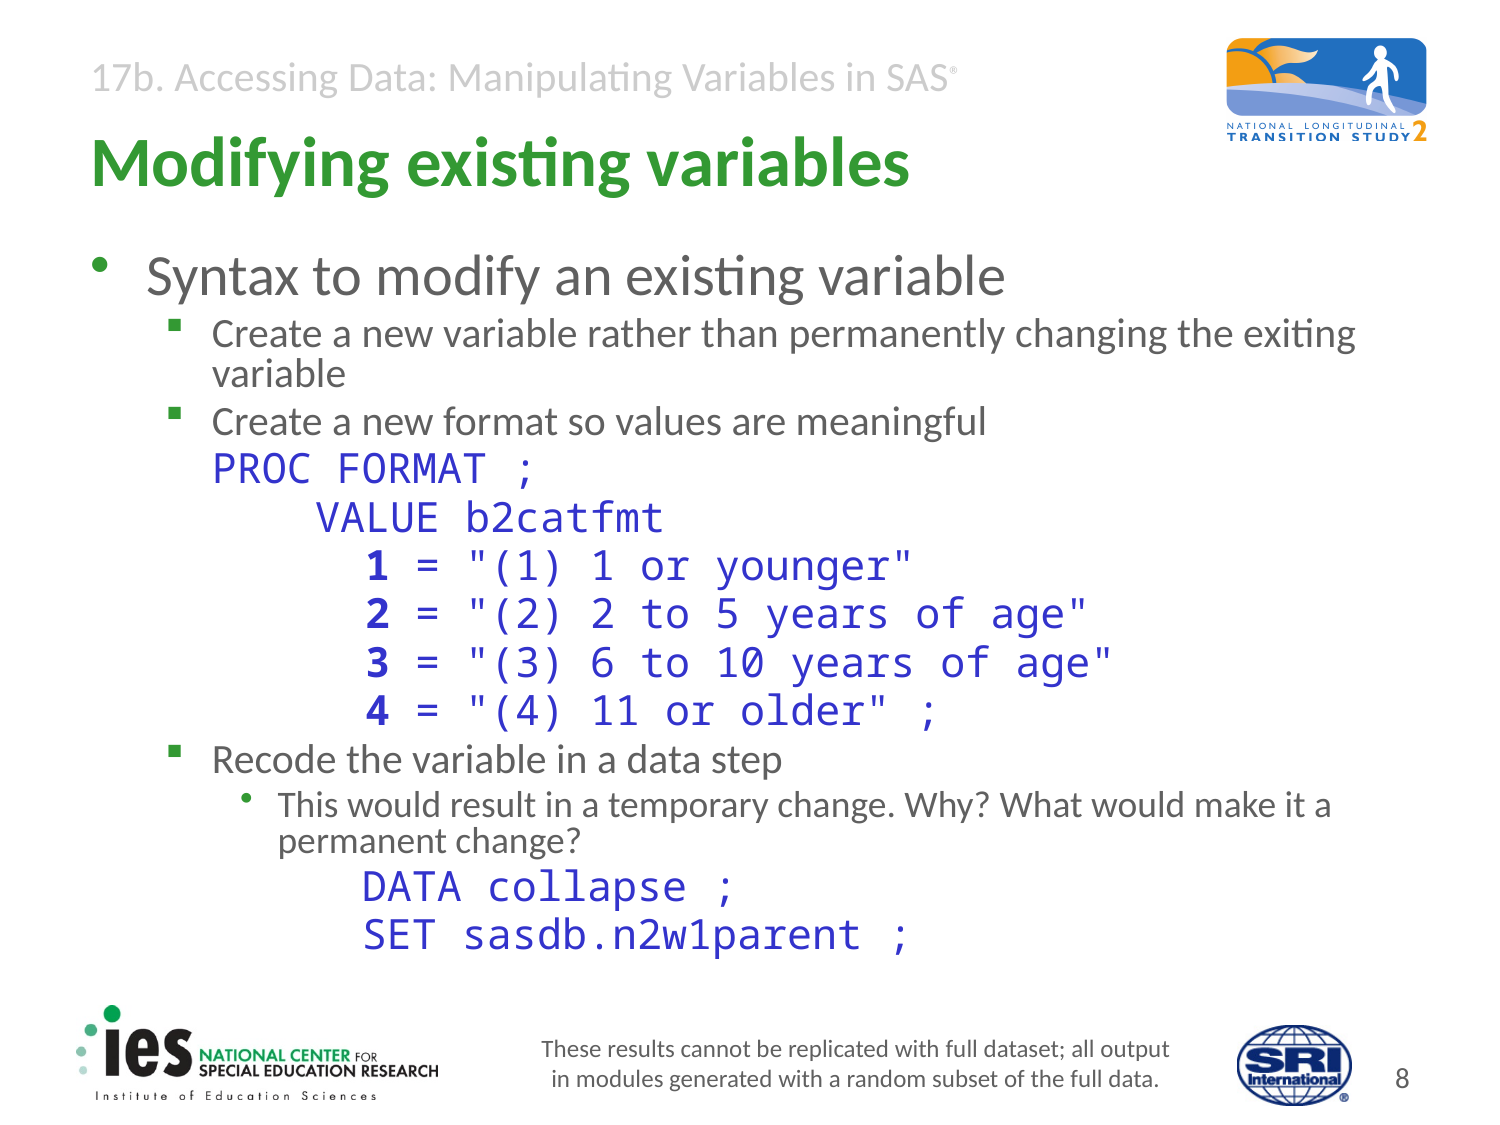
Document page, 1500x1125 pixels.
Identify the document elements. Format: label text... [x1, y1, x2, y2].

picture [1237, 1025, 1352, 1106]
footer These results cannot be replicated with full dataset; all output in modules generated with a random subset of the full data. [437, 1024, 1276, 1104]
list Syntax to modify an existing variable Create a new variable rather than permanently changing the exiting variable Create a new format so values are meaningful PROC FORMAT ; VALUE b2catfmt 1 = "(1) 1 or younger" 2 = "(2) 2 to 5 years of age" 3 = "(3) 6 to 10 years of age" 4 = "(4) 11 or older" ; Recode the variable in a data step This would result in a temporary change. Why? What would make it a permanent change? DATA collapse ; SET sasdb.n2w1parent ; [74, 243, 1426, 987]
title Modifying existing variables [74, 90, 1426, 226]
picture [76, 1005, 438, 1100]
slide_number 7 [1321, 1051, 1426, 1125]
